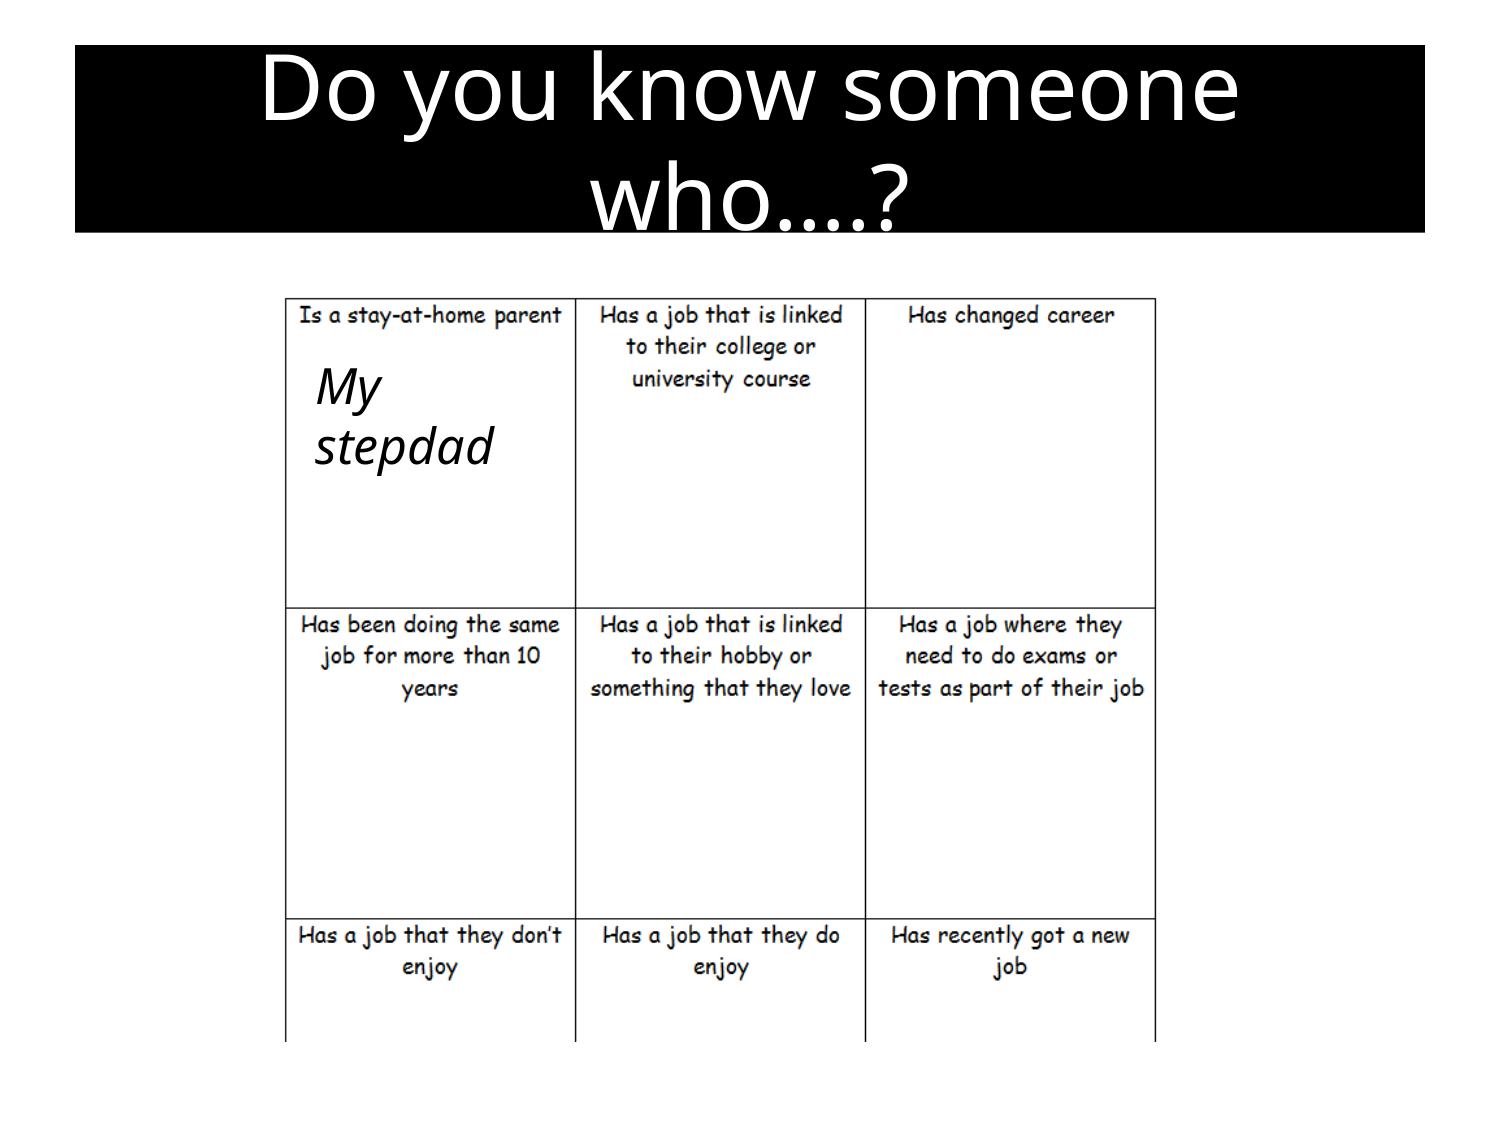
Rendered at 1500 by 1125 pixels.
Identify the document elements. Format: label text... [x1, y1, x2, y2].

title Do you know someone who….? [75, 45, 1425, 233]
picture [257, 243, 1180, 1042]
